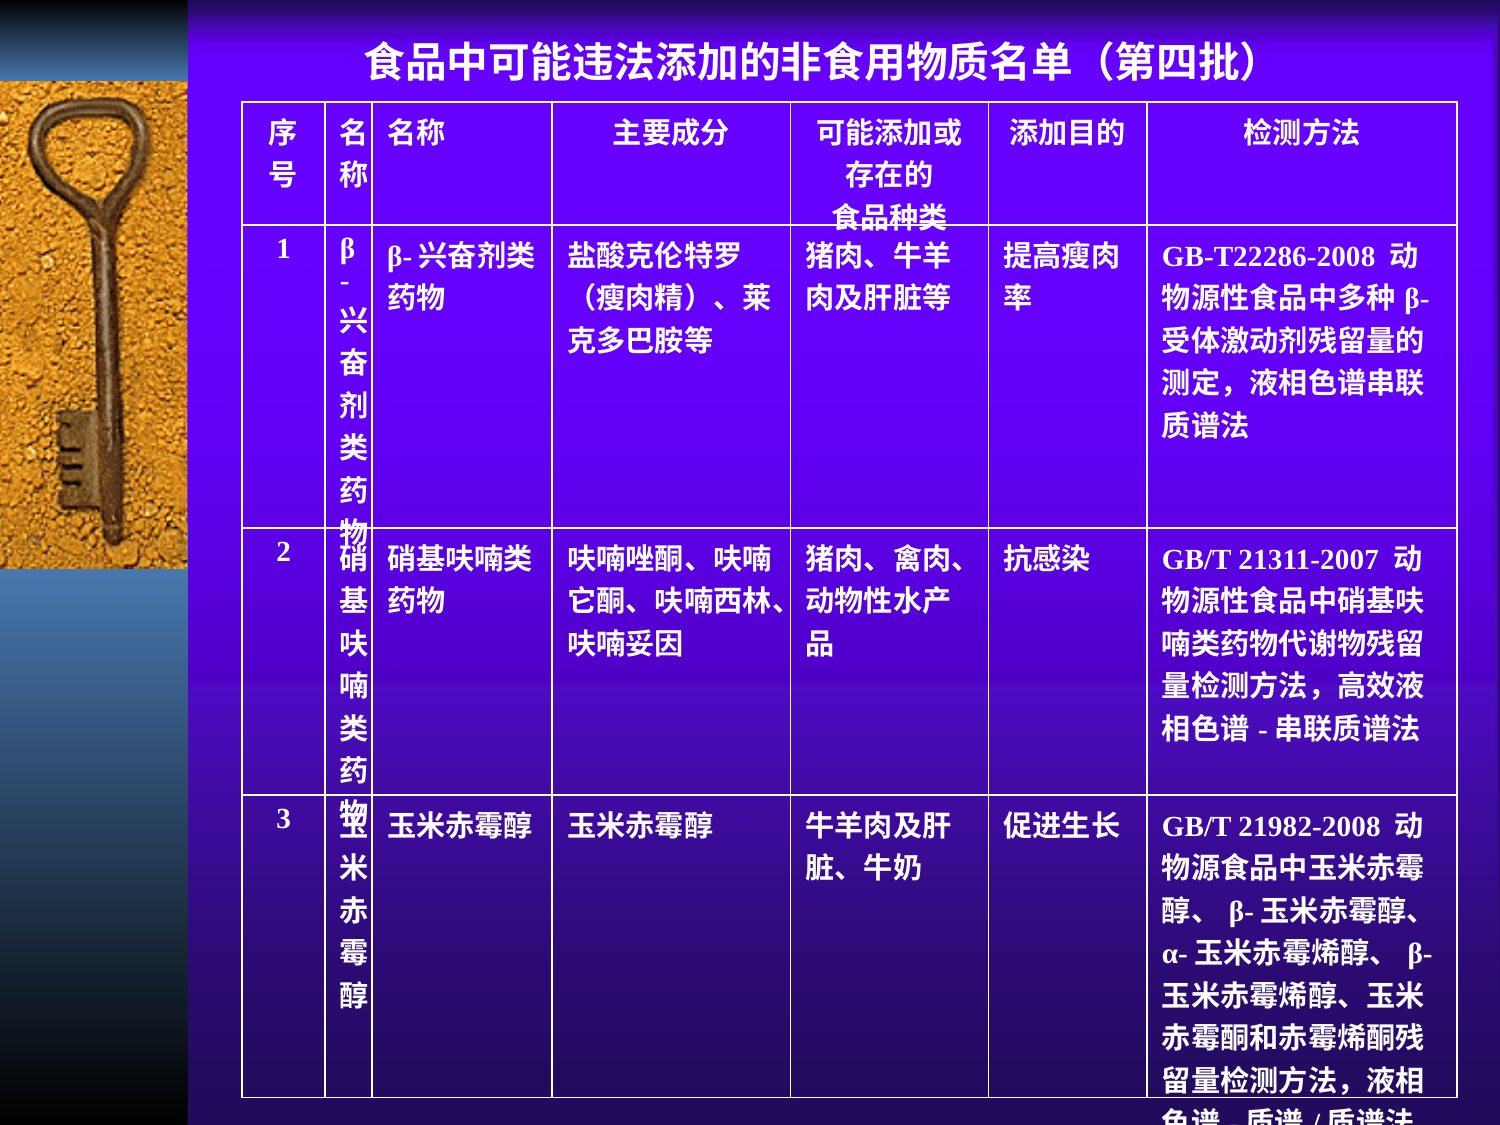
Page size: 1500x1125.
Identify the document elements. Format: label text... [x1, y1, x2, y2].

table_header 可能添加或存在的 食品种类 [791, 103, 988, 224]
picture [0, 0, 1500, 1125]
table_cell 猪肉、禽肉、动物性水产品 [791, 529, 988, 794]
table_header 检测方法 [1148, 103, 1456, 224]
table_cell GB-T22286-2008 动物源性食品中多种β-受体激动剂残留量的测定，液相色谱串联质谱法 [1148, 226, 1456, 527]
table_cell GB/T 21311-2007 动物源性食品中硝基呋喃类药物代谢物残留量检测方法，高效液相色谱-串联质谱法 [1148, 529, 1456, 794]
table_cell 3 [243, 796, 324, 1097]
table_header 名称 [373, 103, 551, 224]
table_cell 抗感染 [989, 529, 1146, 794]
table_cell 硝基呋喃类药物 [373, 529, 551, 794]
table_cell 提高瘦肉率 [989, 226, 1146, 527]
table_cell 促进生长 [989, 796, 1146, 1097]
table_cell GB/T 21982-2008 动物源食品中玉米赤霉醇、β-玉米赤霉醇、α-玉米赤霉烯醇、β-玉米赤霉烯醇、玉米赤霉酮和赤霉烯酮残留量检测方法，液相色谱-质谱/质谱法 [1148, 796, 1456, 1097]
table_cell β-兴奋剂类药物 [373, 226, 551, 527]
table_header 添加目的 [989, 103, 1146, 224]
table_cell 猪肉、牛羊肉及肝脏等 [791, 226, 988, 527]
table_header 主要成分 [553, 103, 790, 224]
table_cell 1 [243, 226, 324, 527]
table_cell β-兴奋剂类药物 [326, 226, 371, 527]
table_cell 盐酸克伦特罗（瘦肉精）、莱克多巴胺等 [553, 226, 790, 527]
table_header 序号 [243, 103, 324, 224]
table_cell 牛羊肉及肝脏、牛奶 [791, 796, 988, 1097]
table_cell 玉米赤霉醇 [373, 796, 551, 1097]
table_cell 玉米赤霉醇 [326, 796, 371, 1097]
table_cell 呋喃唑酮、呋喃它酮、呋喃西林、呋喃妥因 [553, 529, 790, 794]
table_header 名称 [326, 103, 371, 224]
table_cell 硝基呋喃类药物 [326, 529, 371, 794]
table_cell 玉米赤霉醇 [553, 796, 790, 1097]
table_cell 2 [243, 529, 324, 794]
text_box 食品中可能违法添加的非食用物质名单（第四批） [47, 28, 1461, 154]
